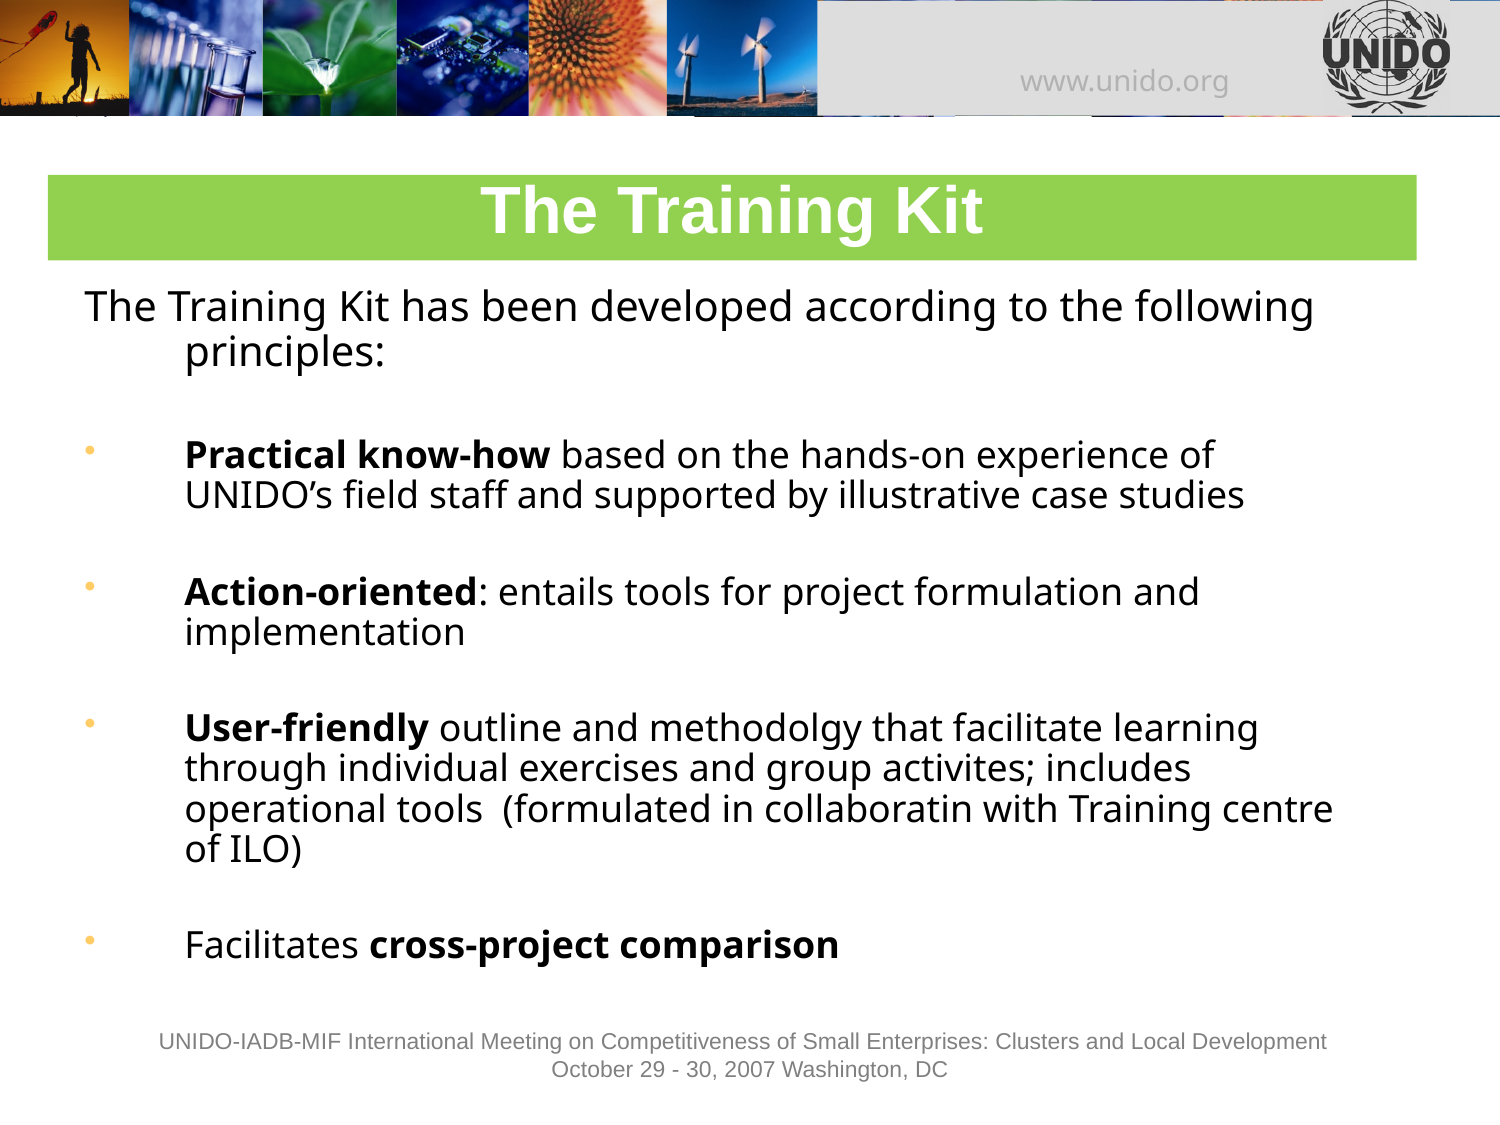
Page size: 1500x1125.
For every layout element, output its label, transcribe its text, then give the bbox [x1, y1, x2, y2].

picture [0, 0, 956, 117]
list The Training Kit has been developed according to the following principles: Practical know-how based on the hands-on experience of UNIDO’s field staff and supported by illustrative case studies Action-oriented: entails tools for project formulation and implementation User-friendly outline and methodolgy that facilitate learning through individual exercises and group activites; includes operational tools (formulated in collaboratin with Training centre of ILO) Facilitates cross-project comparison [69, 277, 1382, 874]
title The Training Kit [47, 174, 1417, 261]
